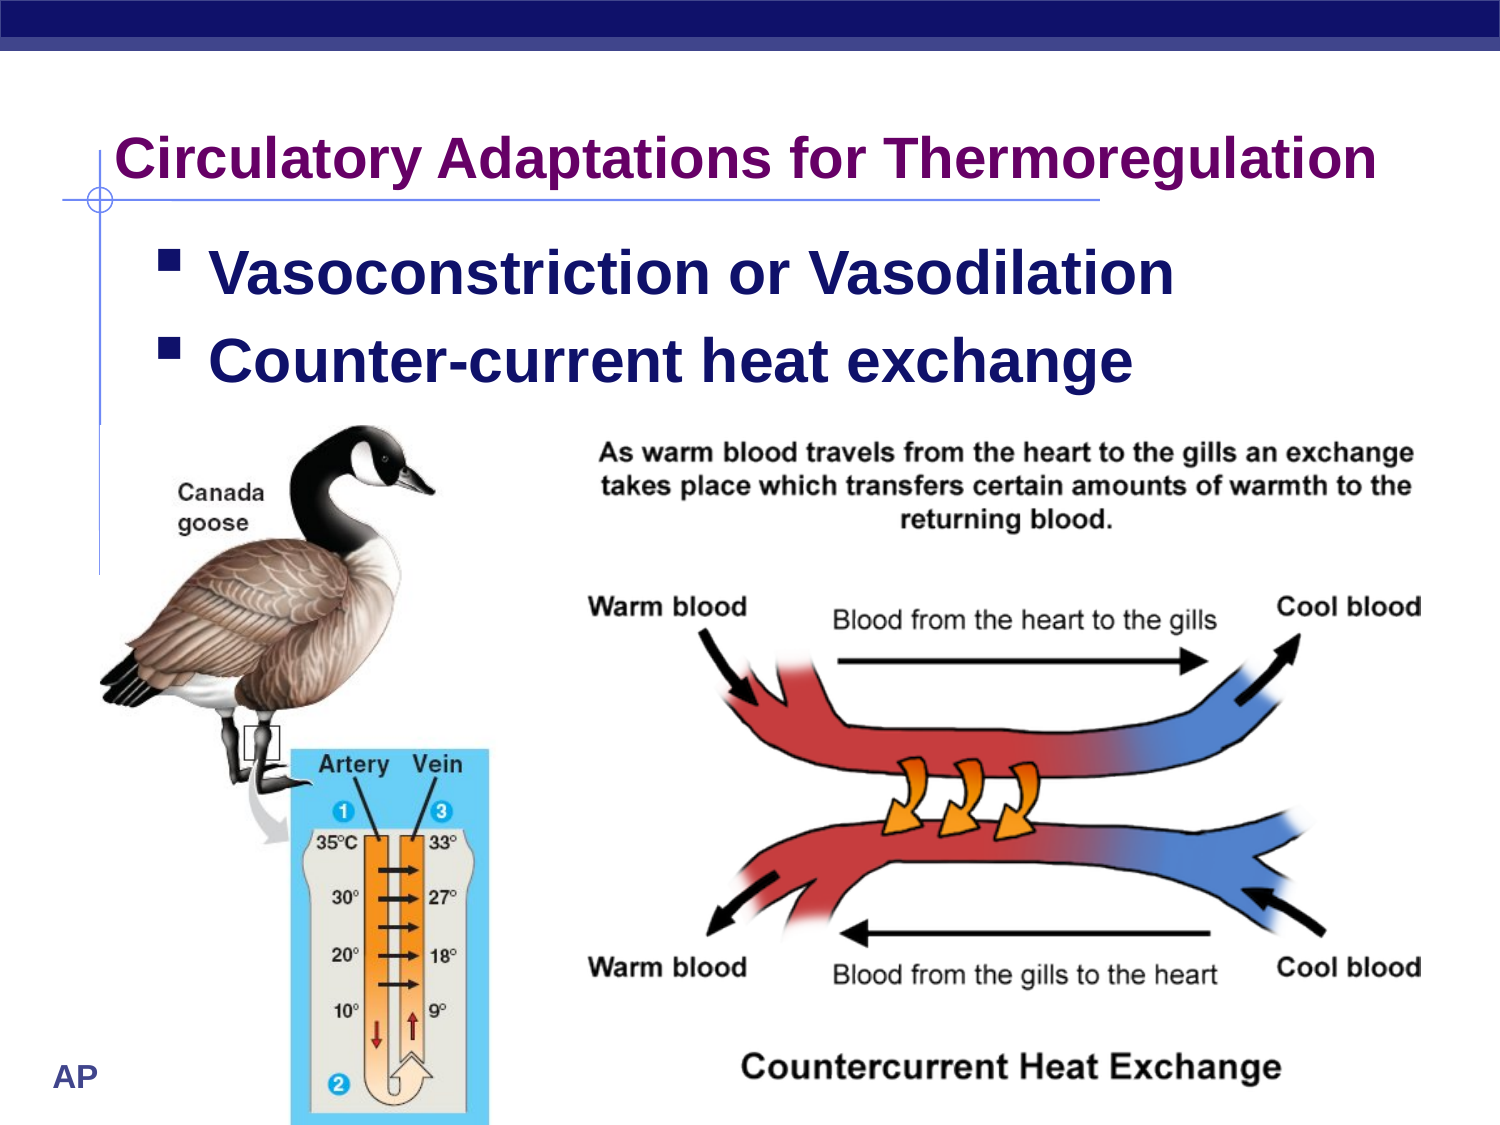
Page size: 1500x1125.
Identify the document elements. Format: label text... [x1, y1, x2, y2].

list Vasoconstriction or Vasodilation Counter-current heat exchange [137, 224, 1463, 950]
picture [99, 424, 563, 1125]
title Circulatory Adaptations for Thermoregulation [99, 112, 1463, 238]
picture [587, 437, 1421, 1093]
